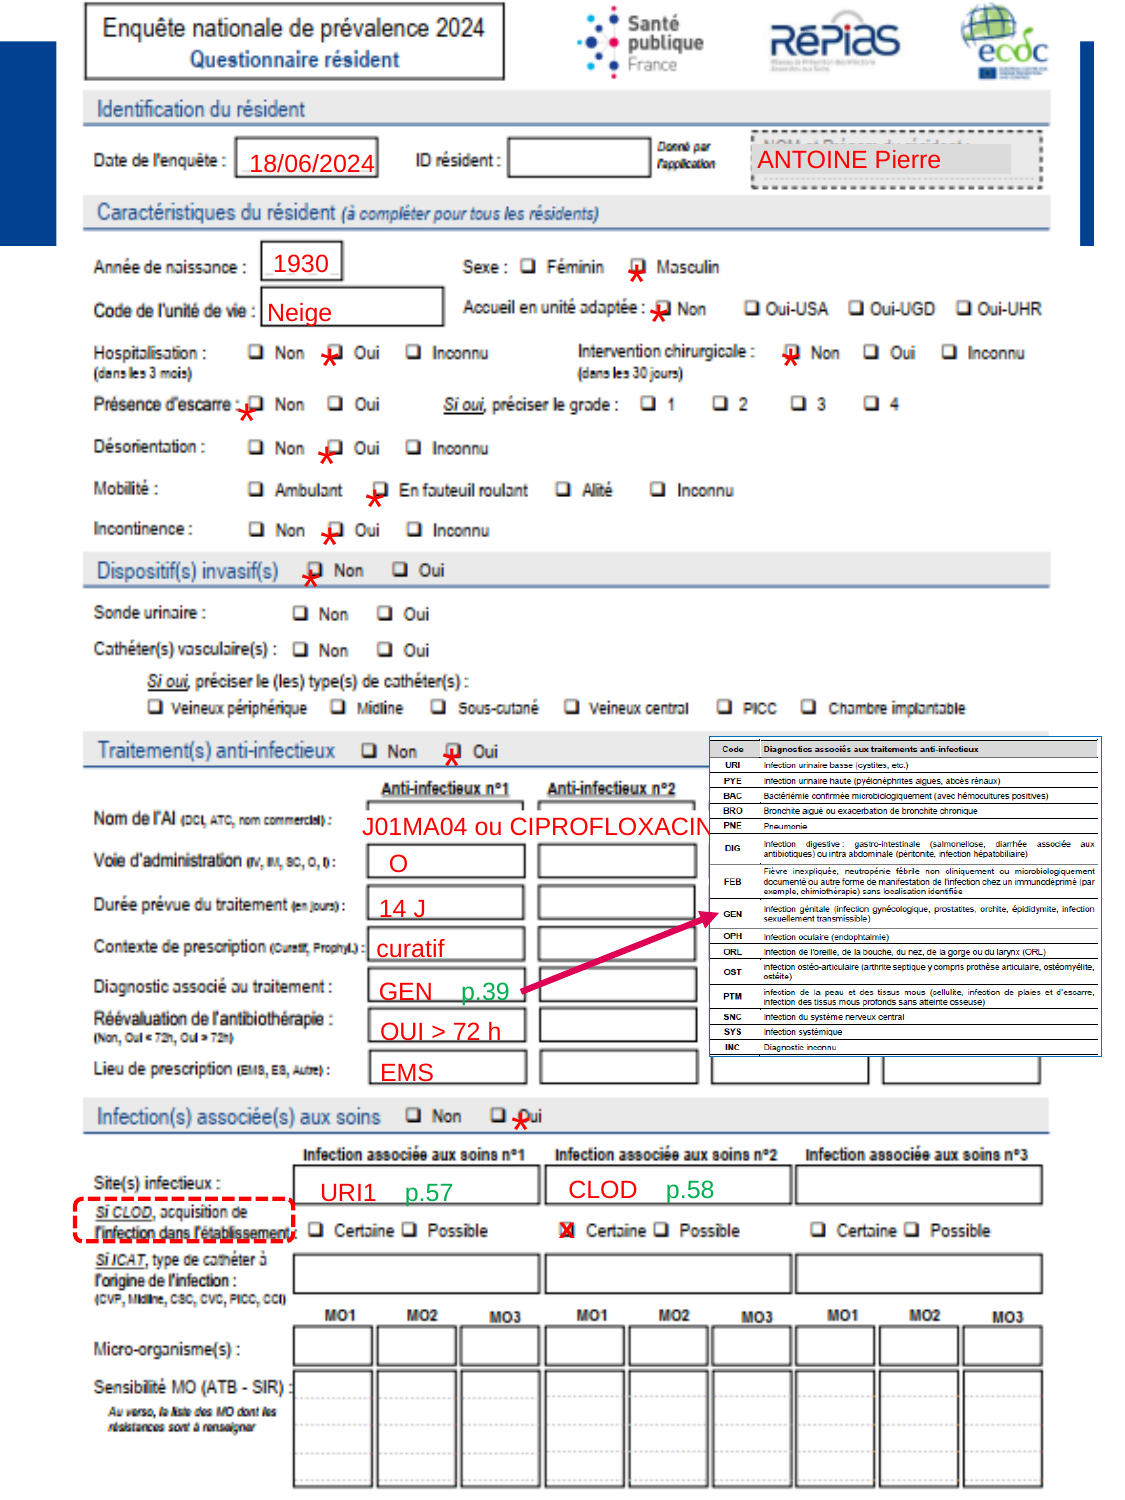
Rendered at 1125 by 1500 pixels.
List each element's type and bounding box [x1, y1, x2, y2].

picture [55, 0, 1102, 1496]
text_box [520, 912, 720, 992]
